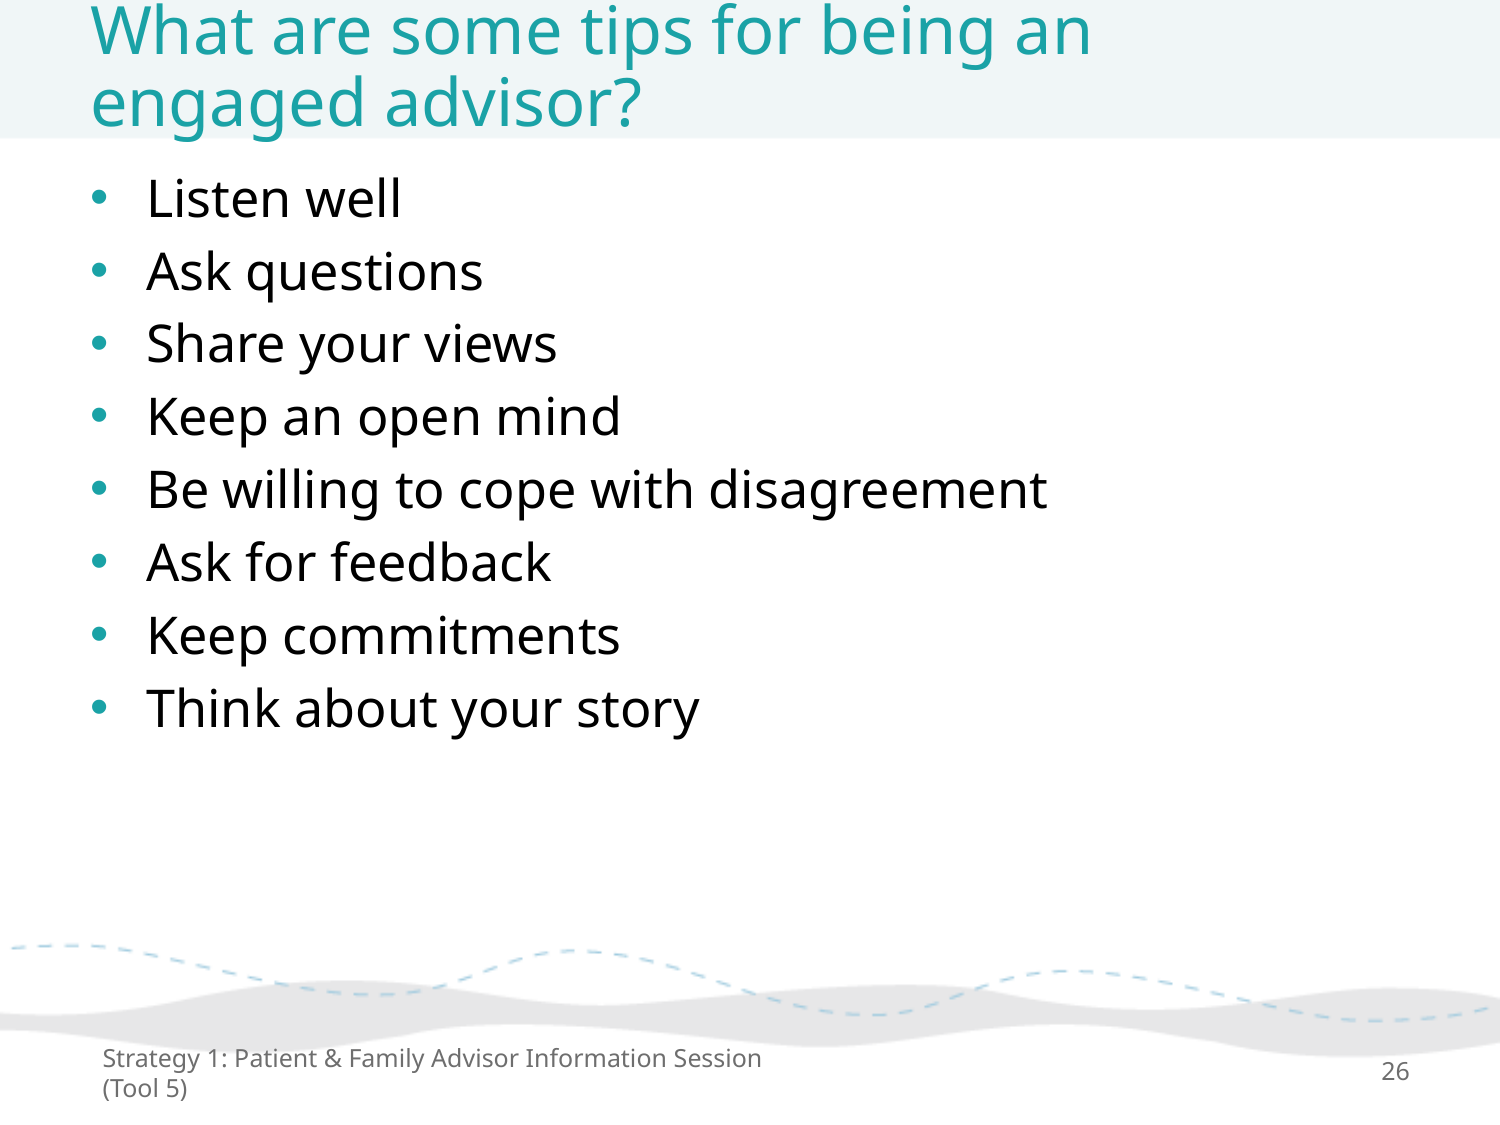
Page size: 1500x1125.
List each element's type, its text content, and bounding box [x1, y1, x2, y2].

footer Strategy 1: Patient & Family Advisor Information Session (Tool 5) [87, 1042, 825, 1103]
title What are some tips for being an engaged advisor? [75, 0, 1425, 138]
slide_number 26 [1074, 1042, 1425, 1103]
picture [0, 0, 1500, 1125]
list Listen well Ask questions Share your views Keep an open mind Be willing to cope with disagreement Ask for feedback Keep commitments Think about your story [75, 157, 1425, 900]
